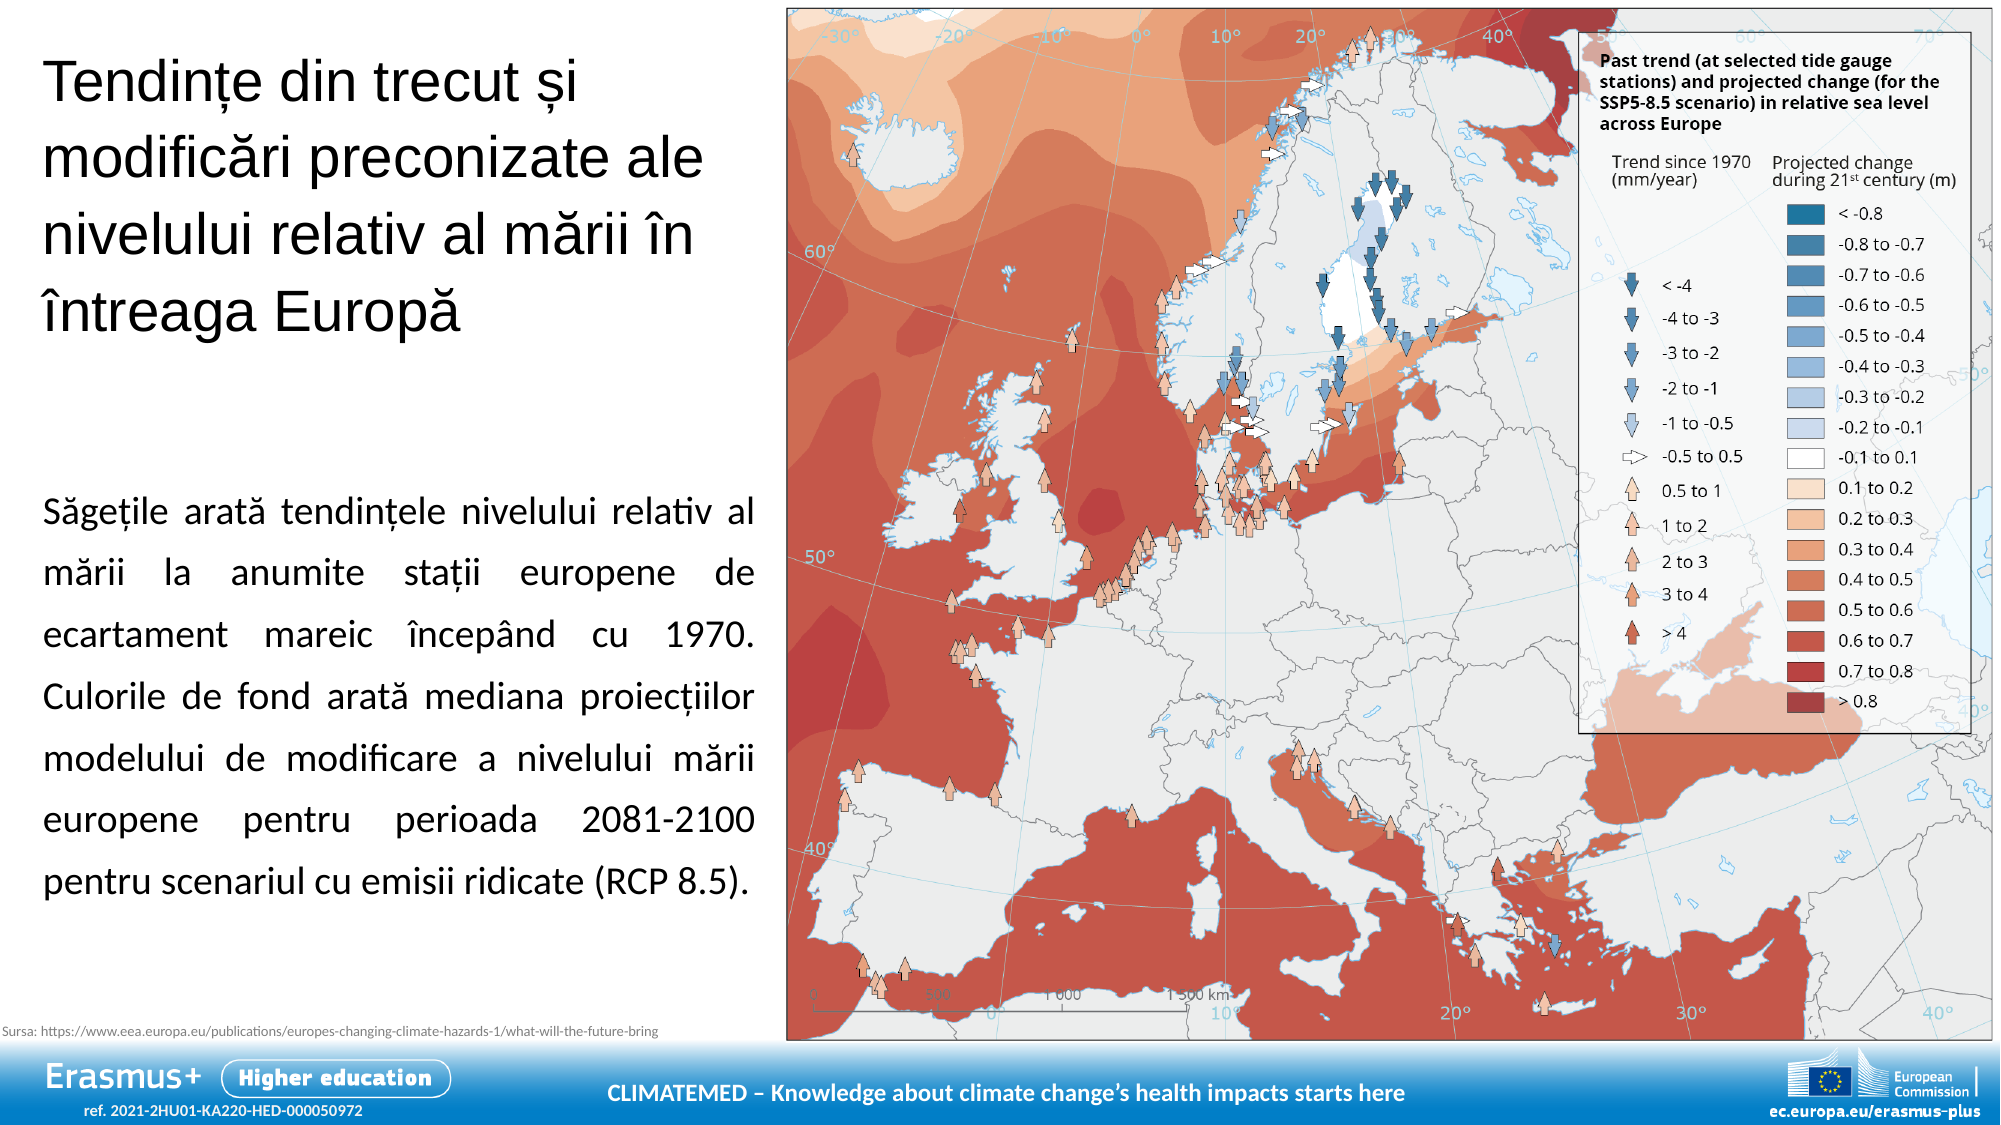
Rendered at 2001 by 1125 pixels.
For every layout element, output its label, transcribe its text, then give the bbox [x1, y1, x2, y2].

text_box Sursa: https://www.eea.europa.eu/publications/europes-changing-climate-hazards-1/what-will-the-future-bring [0, 1014, 786, 1047]
picture [0, 7, 2000, 1125]
list Săgețile arată tendințele nivelului relativ al mării la anumite stații europene de ecartament mareic începând cu 1970. Culorile de fond arată mediana proiecțiilor modelului de modificare a nivelului mării europene pentru perioada 2081-2100 pentru scenariul cu emisii ridicate (RCP 8.5). [27, 462, 772, 925]
title Tendințe din trecut și modificări preconizate ale nivelului relativ al mării în întreaga Europă [27, 2, 797, 376]
